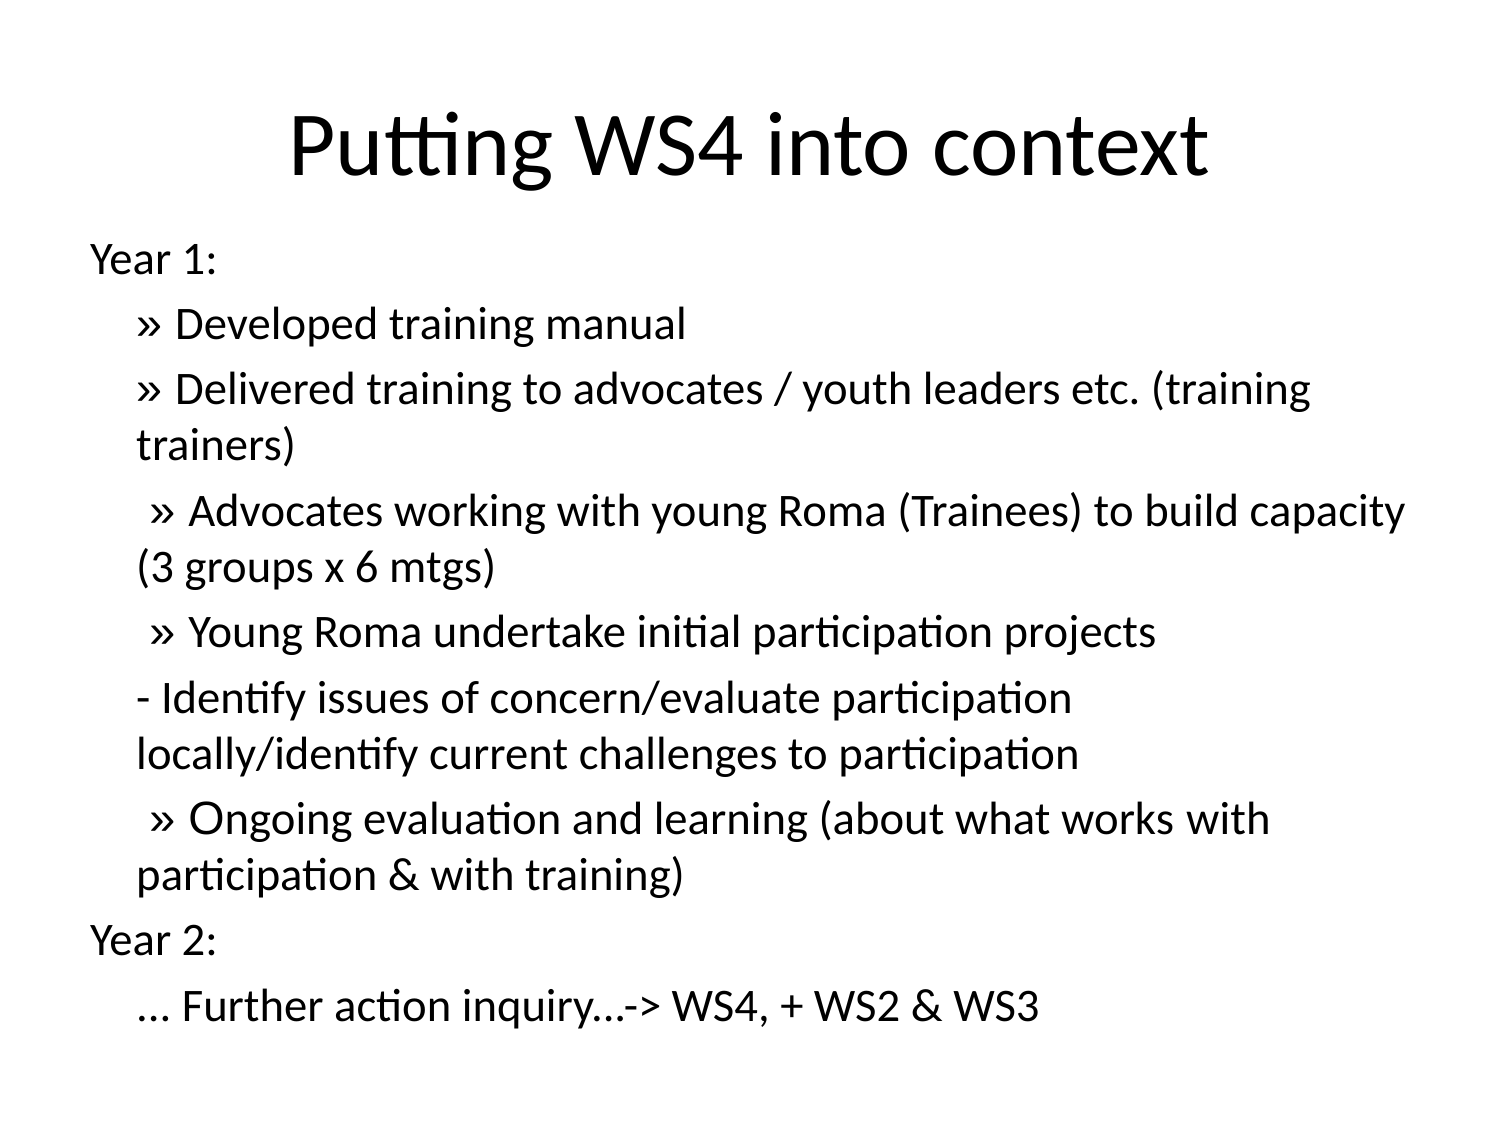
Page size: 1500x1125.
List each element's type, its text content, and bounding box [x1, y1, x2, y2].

title Putting WS4 into context [75, 45, 1425, 219]
list Year 1: » Developed training manual » Delivered training to advocates / youth leaders etc. (training trainers) » Advocates working with young Roma (Trainees) to build capacity (3 groups x 6 mtgs) » Young Roma undertake initial participation projects - Identify issues of concern/evaluate participation locally/identify current challenges to participation » Ongoing evaluation and learning (about what works with participation & with training) Year 2: ... Further action inquiry...-> WS4, + WS2 & WS3 [75, 219, 1425, 1047]
